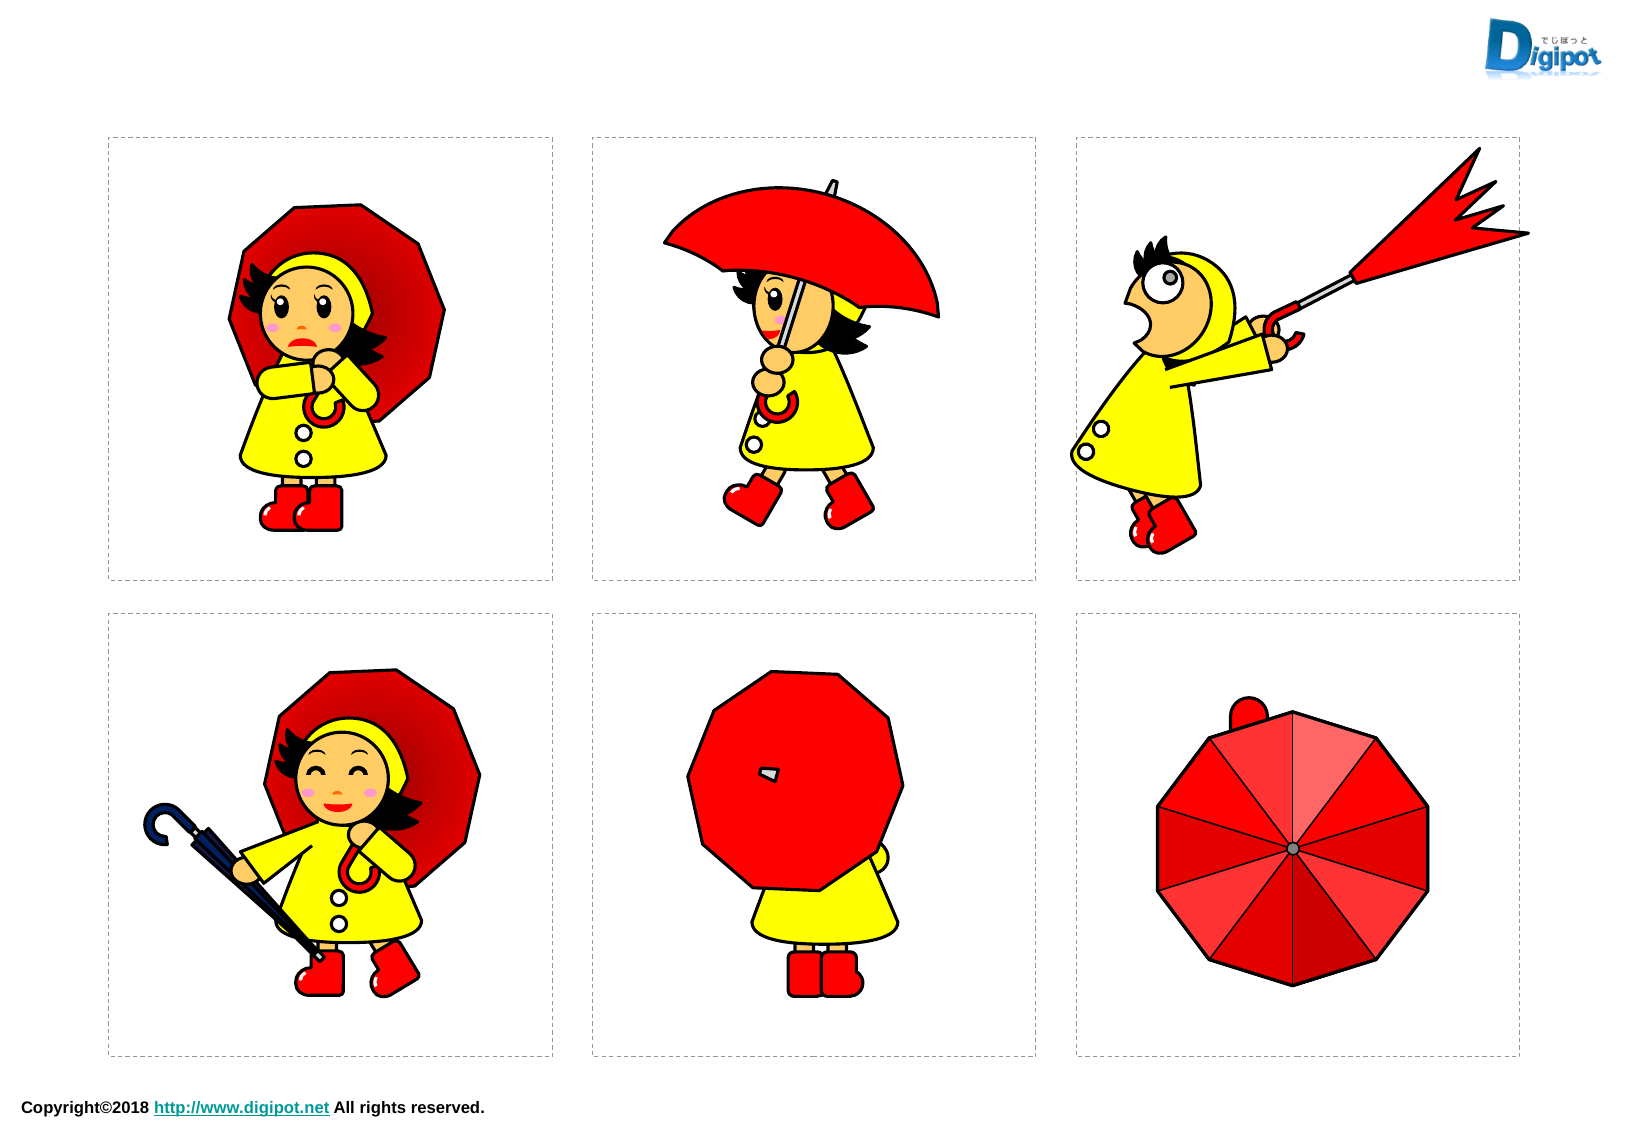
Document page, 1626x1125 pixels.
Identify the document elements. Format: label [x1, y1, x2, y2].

text_box [669, 180, 954, 526]
text_box [1085, 185, 1516, 551]
text_box [209, 669, 480, 1002]
text_box [228, 204, 445, 531]
text_box [687, 671, 904, 997]
picture [1485, 18, 1602, 82]
text_box [1142, 697, 1444, 986]
